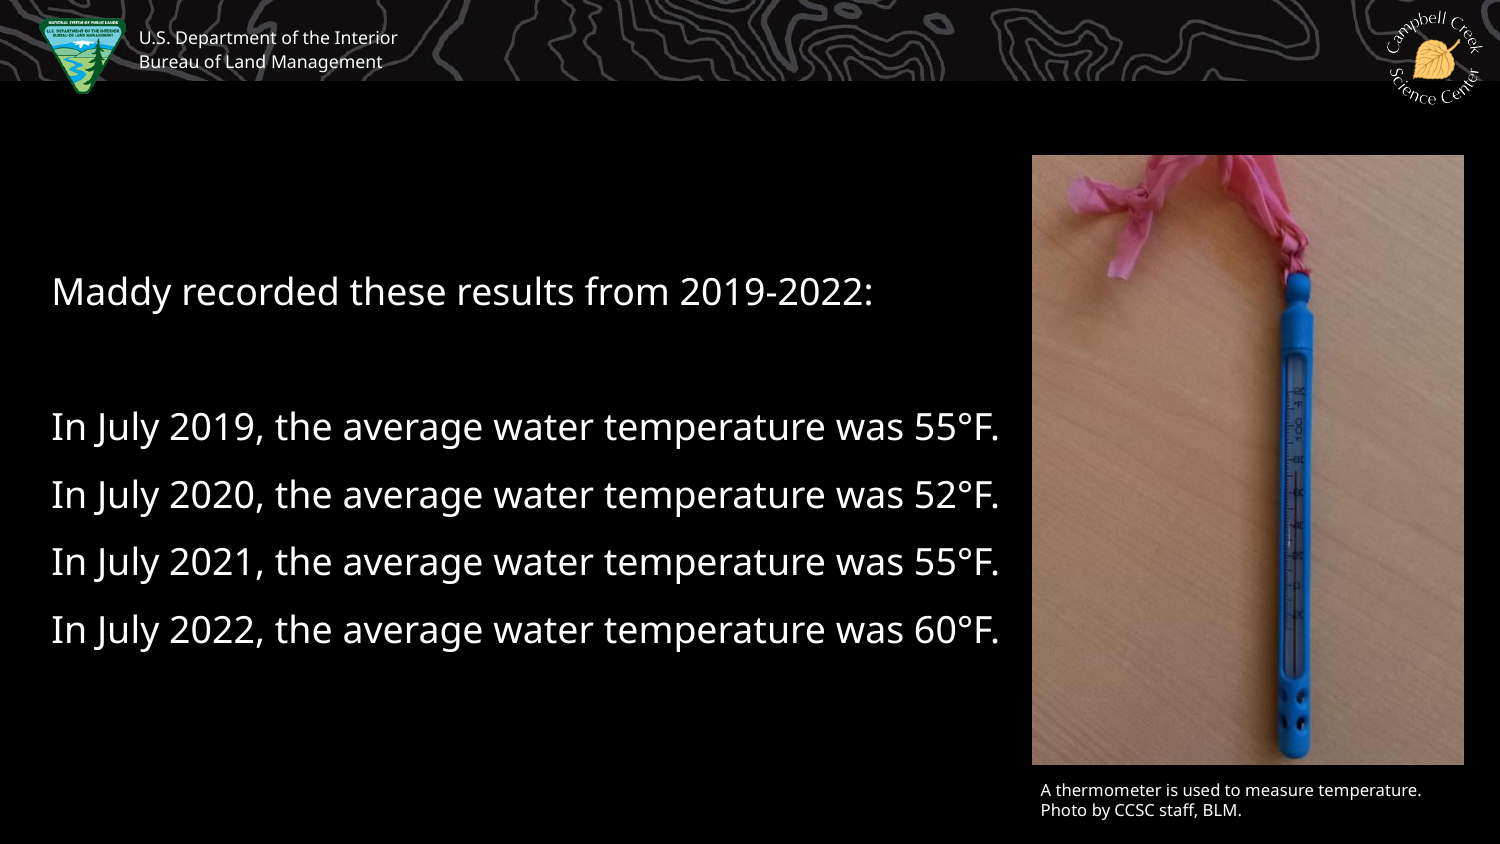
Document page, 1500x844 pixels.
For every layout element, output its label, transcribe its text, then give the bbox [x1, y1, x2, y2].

text_box A thermometer is used to measure temperature. Photo by CCSC staff, BLM. [1025, 764, 1472, 800]
title Maddy recorded these results from 2019-2022: In July 2019, the average water temperature was 55°F. In July 2020, the average water temperature was 52°F. In July 2021, the average water temperature was 55°F. In July 2022, the average water temperature was 60°F. [36, 230, 1027, 778]
picture [1032, 155, 1464, 766]
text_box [0, 0, 1500, 105]
